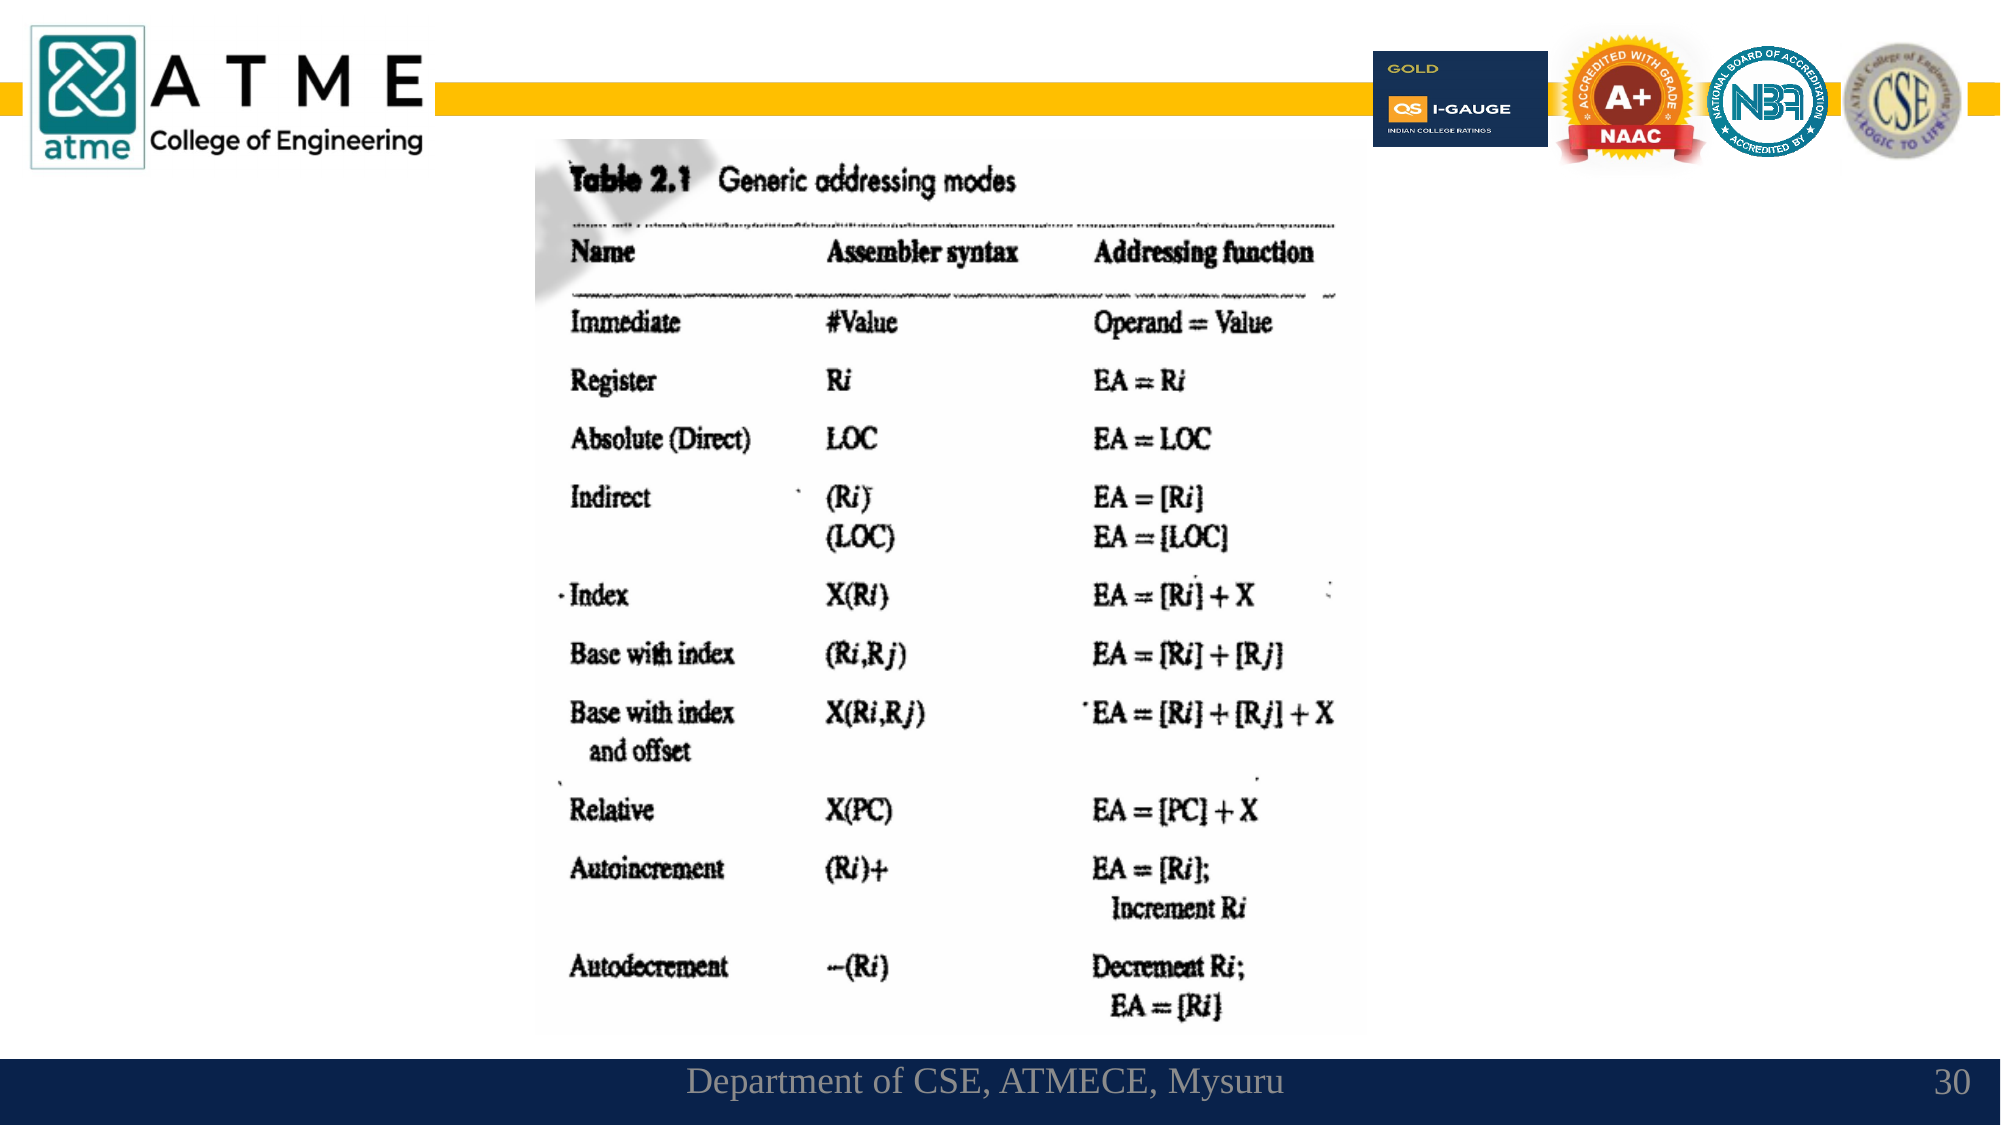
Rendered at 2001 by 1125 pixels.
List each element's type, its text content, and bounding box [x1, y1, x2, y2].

picture [22, 15, 435, 178]
footer Department of CSE, ATMECE, Mysuru [501, 1056, 1470, 1102]
picture [1840, 26, 1968, 176]
picture [534, 139, 1367, 1035]
slide_number 30 [1511, 1057, 1972, 1103]
picture [0, 1059, 2001, 1125]
picture [1373, 20, 1828, 180]
